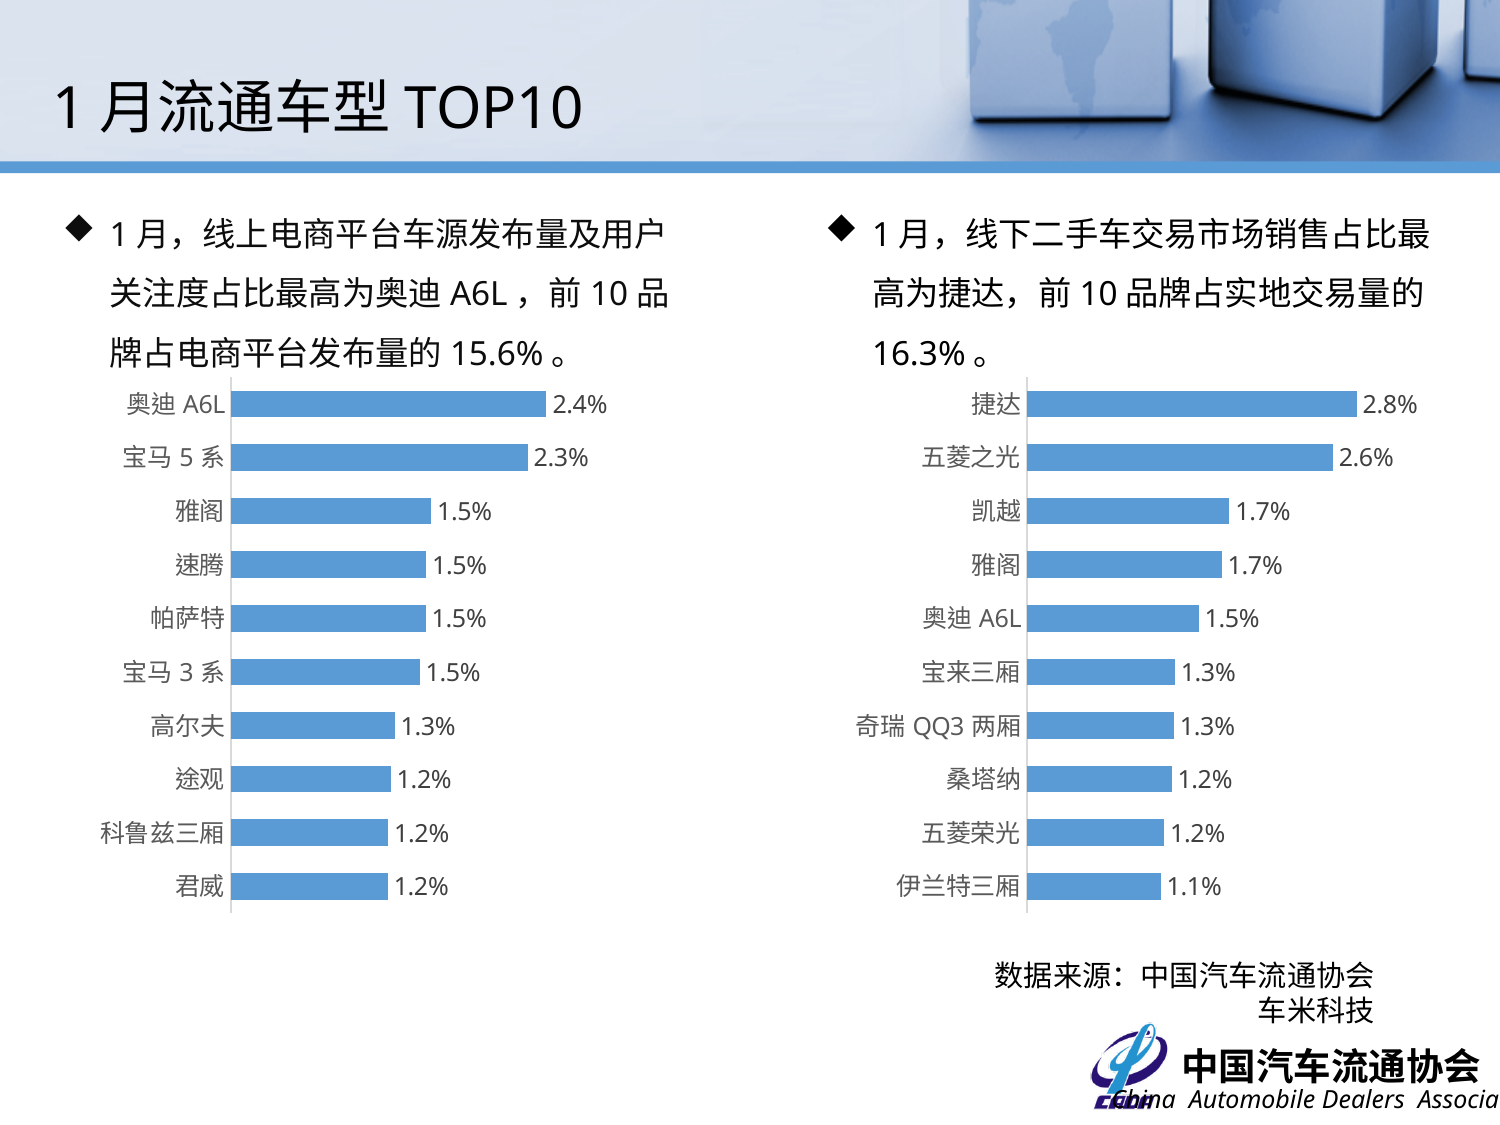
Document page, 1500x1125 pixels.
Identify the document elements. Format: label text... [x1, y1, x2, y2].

text_box 1月，线下二手车交易市场销售占比最高为捷达，前10品牌占实地交易量的16.3%。 [810, 185, 1459, 380]
picture [1164, 1096, 1171, 1106]
text_box 1月流通车型TOP10 [37, 62, 750, 148]
text_box 1月，线上电商平台车源发布量及用户关注度占比最高为奥迪A6L，前10品牌占电商平台发布量的15.6%。 [47, 185, 696, 380]
picture [1086, 1035, 1172, 1114]
picture [0, 0, 1500, 161]
chart [833, 359, 1425, 932]
chart [73, 359, 666, 932]
text_box 数据来源：中国汽车流通协会 车米科技 [966, 949, 1390, 1035]
